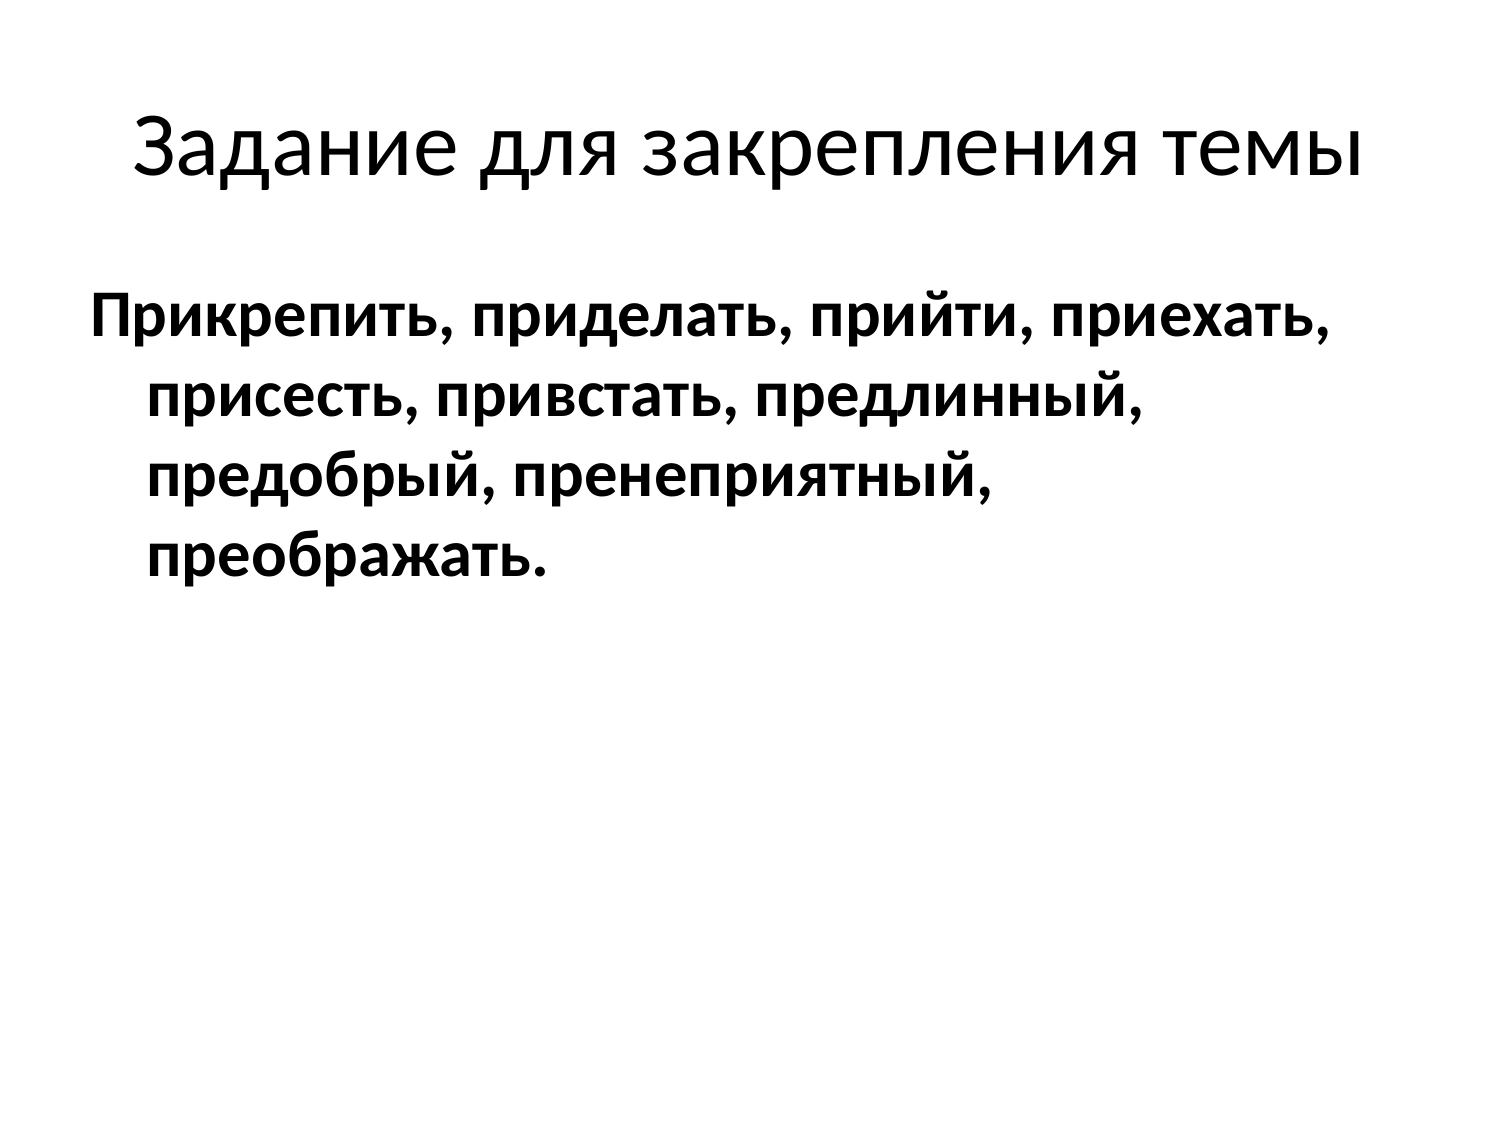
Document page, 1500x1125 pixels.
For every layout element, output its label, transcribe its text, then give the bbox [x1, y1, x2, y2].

title Задание для закрепления темы [75, 45, 1425, 233]
list Прикрепить, приделать, прийти, приехать, присесть, привстать, предлинный, предобрый, пренеприятный, преображать. [75, 262, 1425, 1005]
